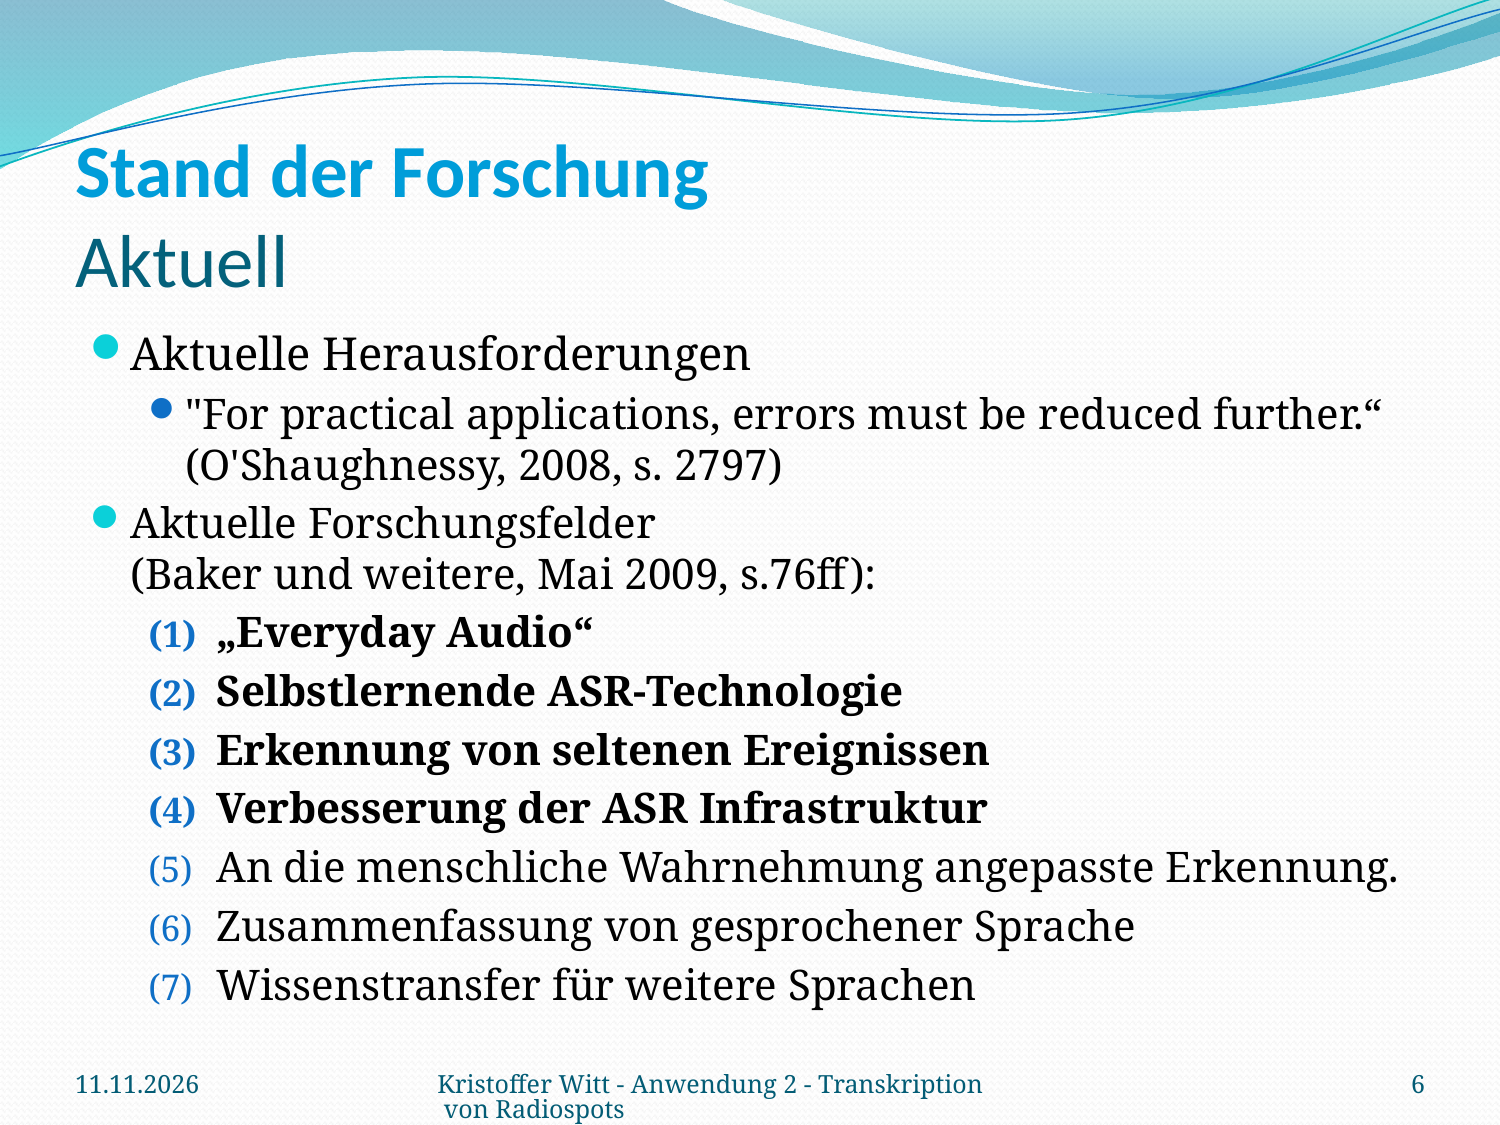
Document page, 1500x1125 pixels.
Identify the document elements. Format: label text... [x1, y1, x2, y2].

list Aktuelle Herausforderungen "For practical applications, errors must be reduced further.“ (O'Shaughnessy, 2008, s. 2797) Aktuelle Forschungsfelder (Baker und weitere, Mai 2009, s.76ff): „Everyday Audio“ Selbstlernende ASR-Technologie Erkennung von seltenen Ereignissen Verbesserung der ASR Infrastruktur An die menschliche Wahrnehmung angepasste Erkennung. Zusammenfassung von gesprochener Sprache Wissenstransfer für weitere Sprachen [75, 317, 1425, 1038]
footer Kristoffer Witt - Anwendung 2 - Transkription von Radiospots [437, 1042, 988, 1103]
title Stand der Forschung Aktuell [75, 115, 1425, 303]
slide_number 6 [1299, 1042, 1425, 1103]
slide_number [75, 1042, 425, 1103]
